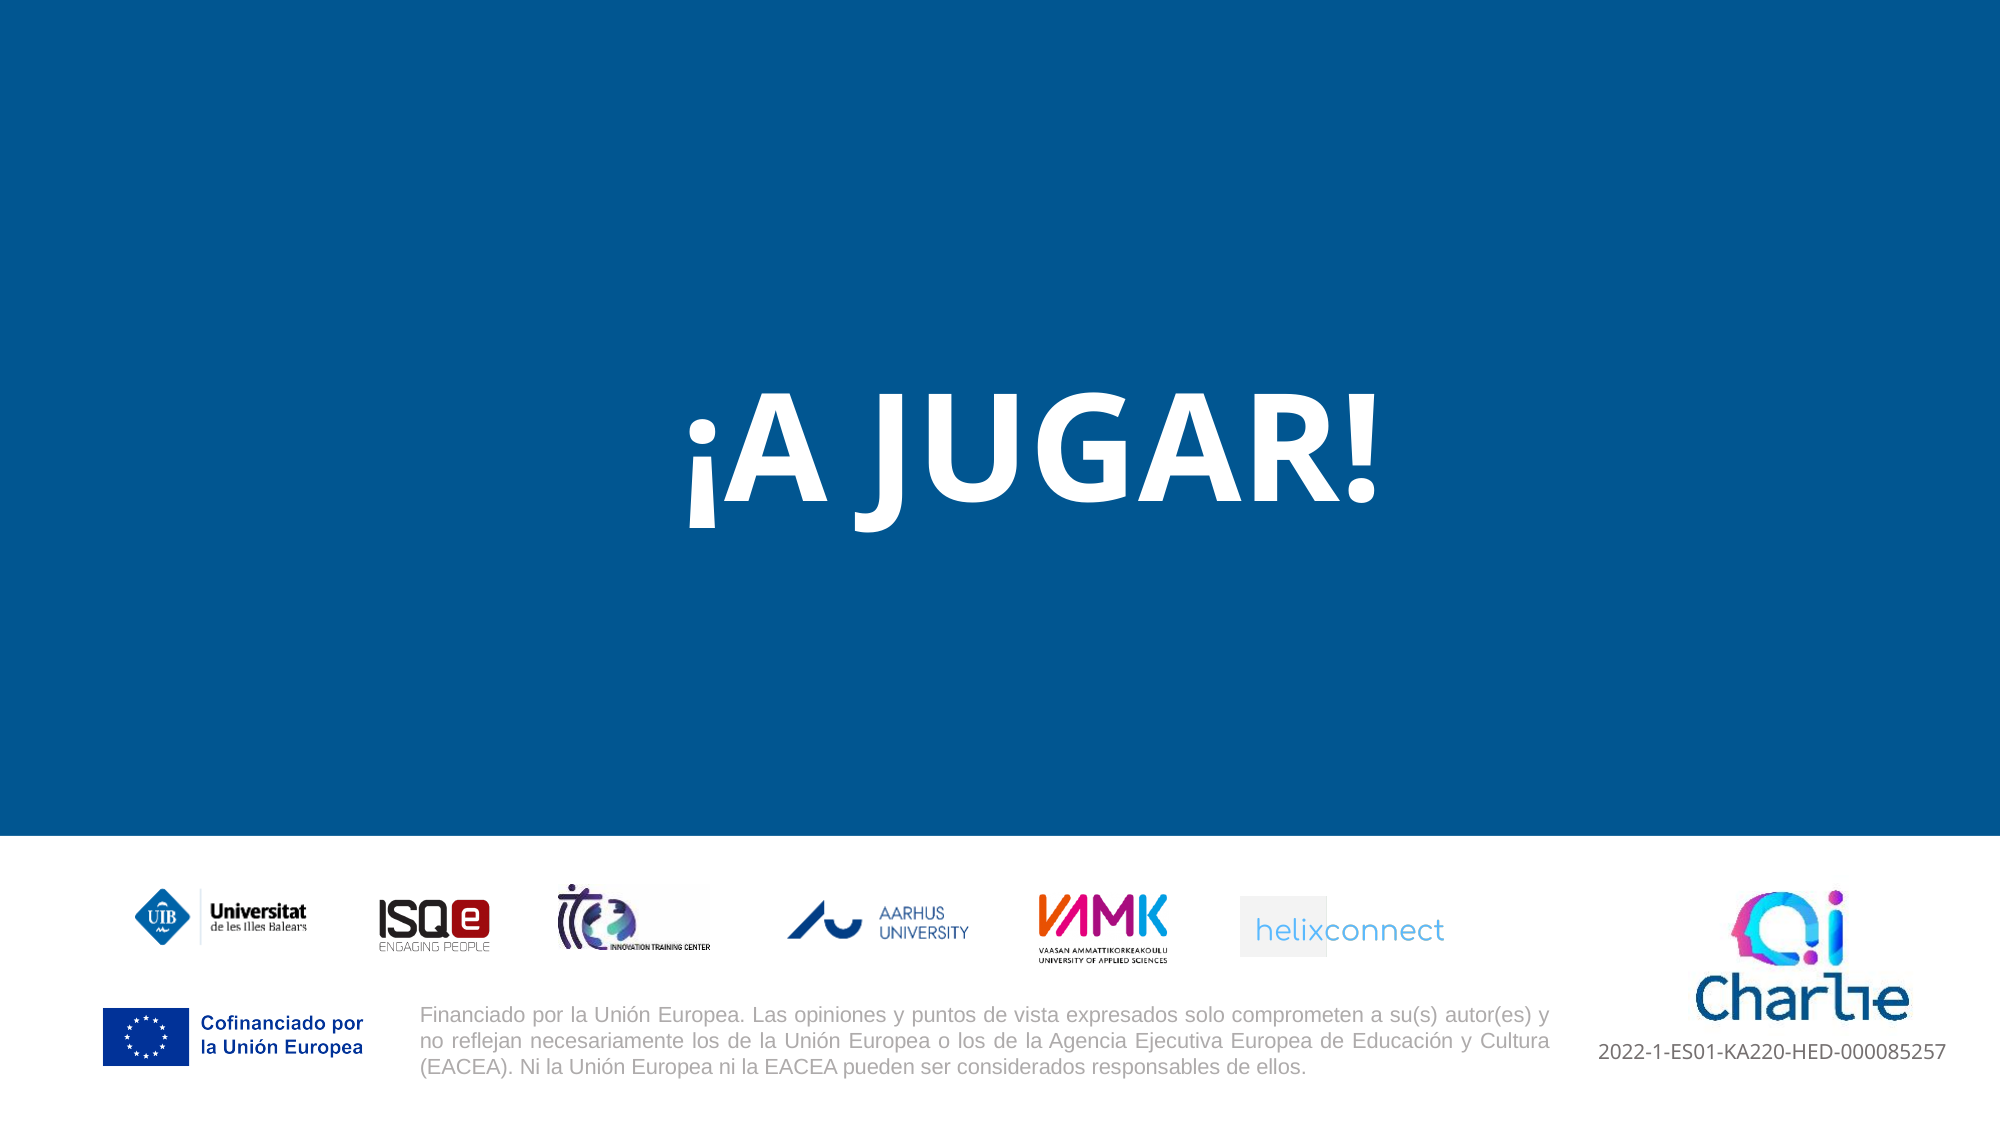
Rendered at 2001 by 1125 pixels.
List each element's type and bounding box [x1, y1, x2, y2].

text_box [0, 0, 2000, 1125]
